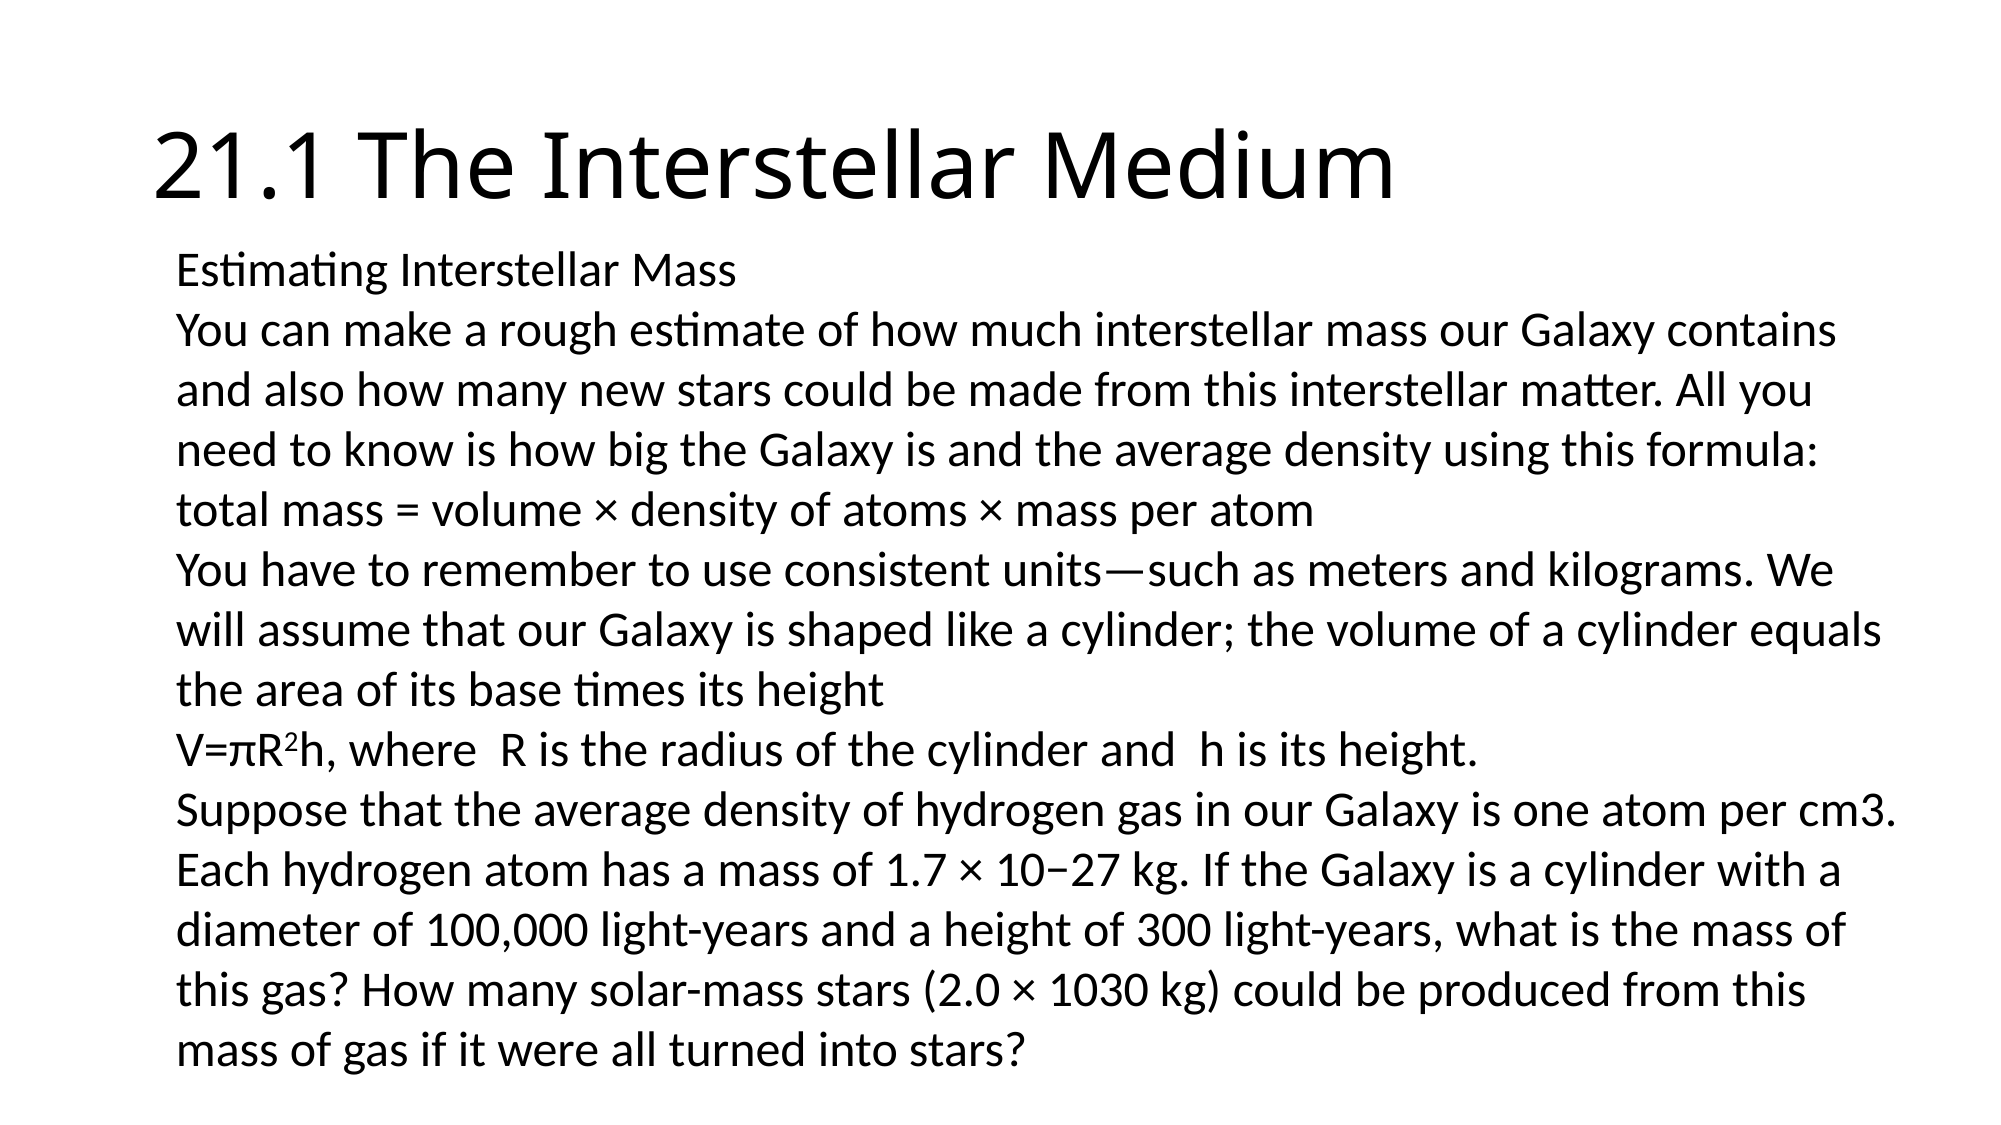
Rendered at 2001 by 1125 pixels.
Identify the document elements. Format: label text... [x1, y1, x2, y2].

text_box Estimating Interstellar Mass You can make a rough estimate of how much interstellar mass our Galaxy contains and also how many new stars could be made from this interstellar matter. All you need to know is how big the Galaxy is and the average density using this formula: total mass = volume × density of atoms × mass per atom You have to remember to use consistent units—such as meters and kilograms. We will assume that our Galaxy is shaped like a cylinder; the volume of a cylinder equals the area of its base times its height V=πR2h, where R is the radius of the cylinder and h is its height. Suppose that the average density of hydrogen gas in our Galaxy is one atom per cm3. Each hydrogen atom has a mass of 1.7 × 10−27 kg. If the Galaxy is a cylinder with a diameter of 100,000 light-years and a height of 300 light-years, what is the mass of this gas? How many solar-mass stars (2.0 × 1030 kg) could be produced from this mass of gas if it were all turned into stars? [161, 229, 1919, 1125]
title 21.1 The Interstellar Medium [137, 59, 1863, 278]
